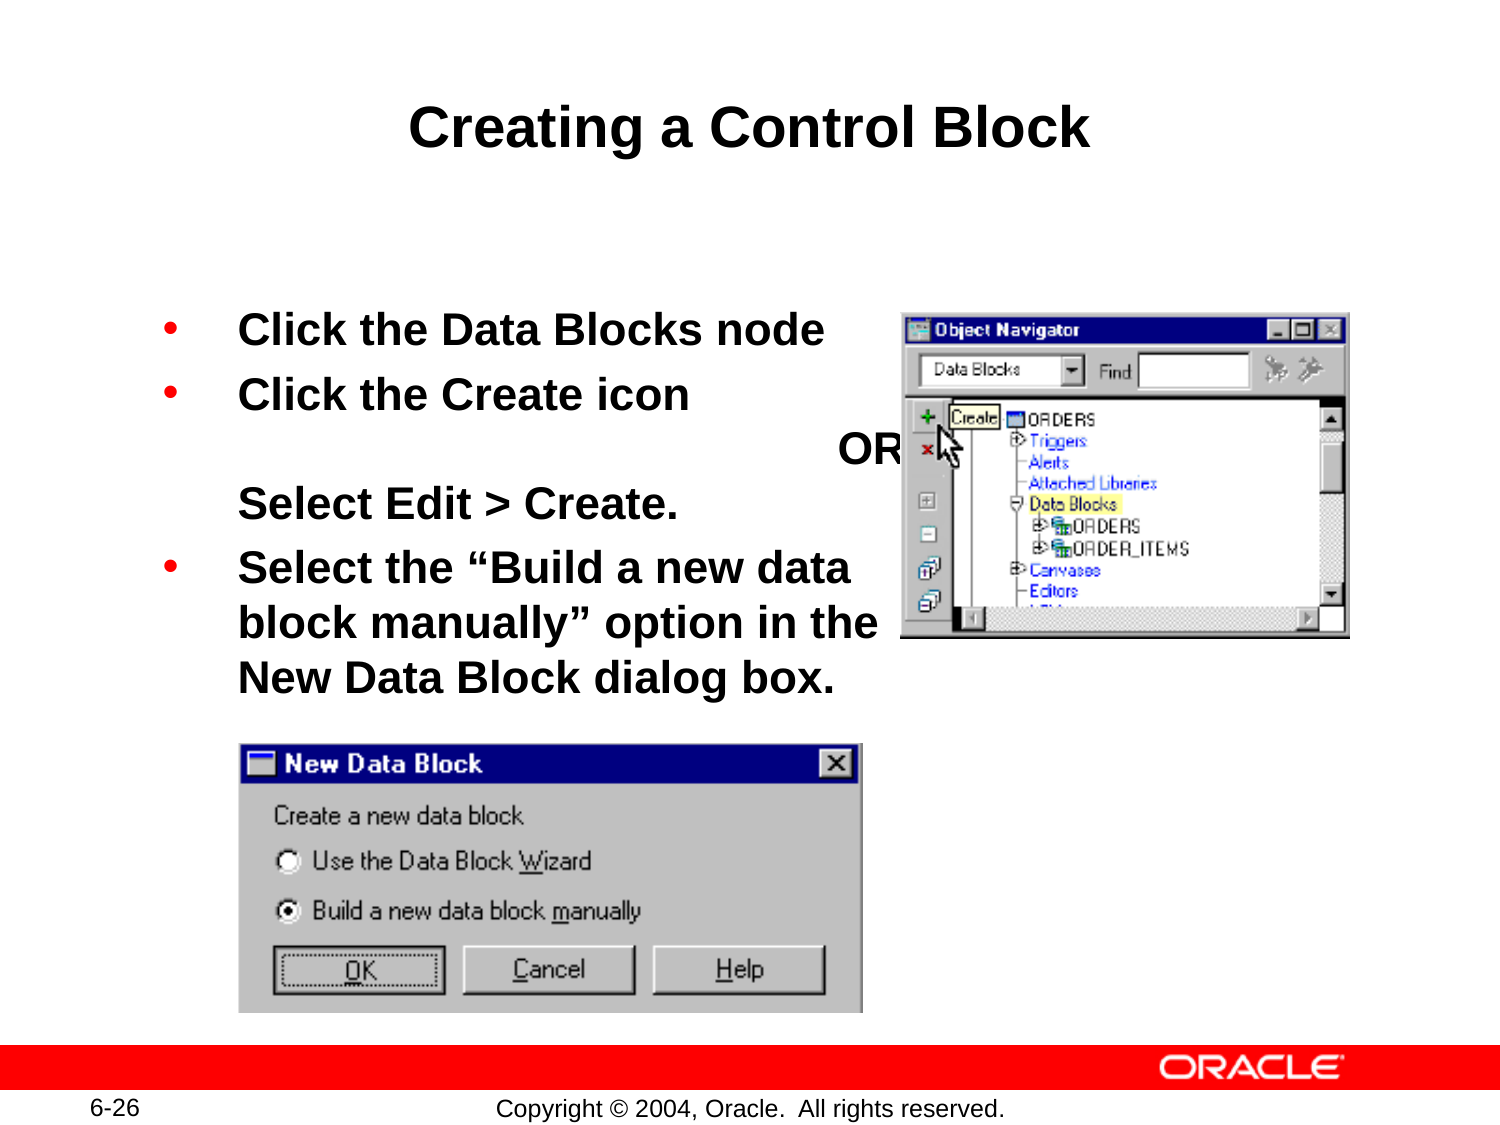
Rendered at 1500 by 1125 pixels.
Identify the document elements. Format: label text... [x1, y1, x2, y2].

list Click the Data Blocks node Click the Create icon OR Select Edit > Create. Select the “Build a new data block manually” option in the New Data Block dialog box. [141, 297, 1351, 709]
picture [237, 742, 863, 1013]
picture [899, 312, 1351, 640]
title Creating a Control Block [149, 87, 1351, 232]
